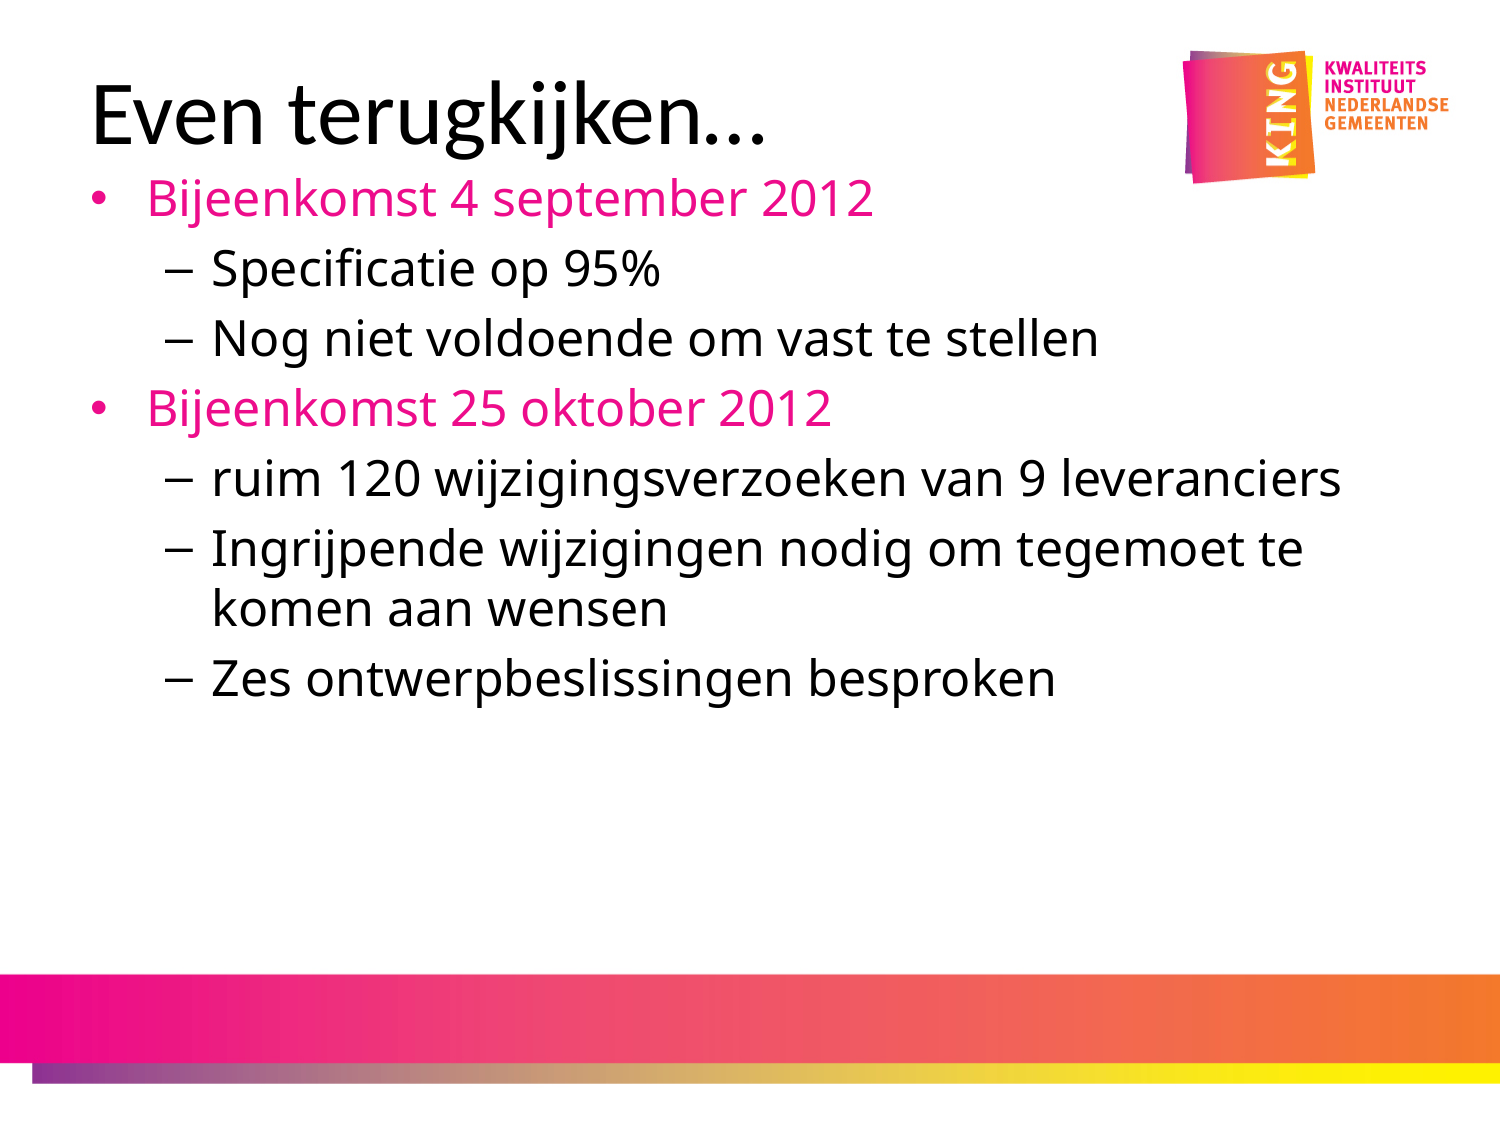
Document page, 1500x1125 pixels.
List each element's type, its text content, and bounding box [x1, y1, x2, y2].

title Even terugkijken… [75, 45, 1425, 159]
list Bijeenkomst 4 september 2012 Specificatie op 95% Nog niet voldoende om vast te stellen Bijeenkomst 25 oktober 2012 ruim 120 wijzigingsverzoeken van 9 leveranciers Ingrijpende wijzigingen nodig om tegemoet te komen aan wensen Zes ontwerpbeslissingen besproken [74, 159, 1463, 903]
picture [0, 0, 1500, 1125]
